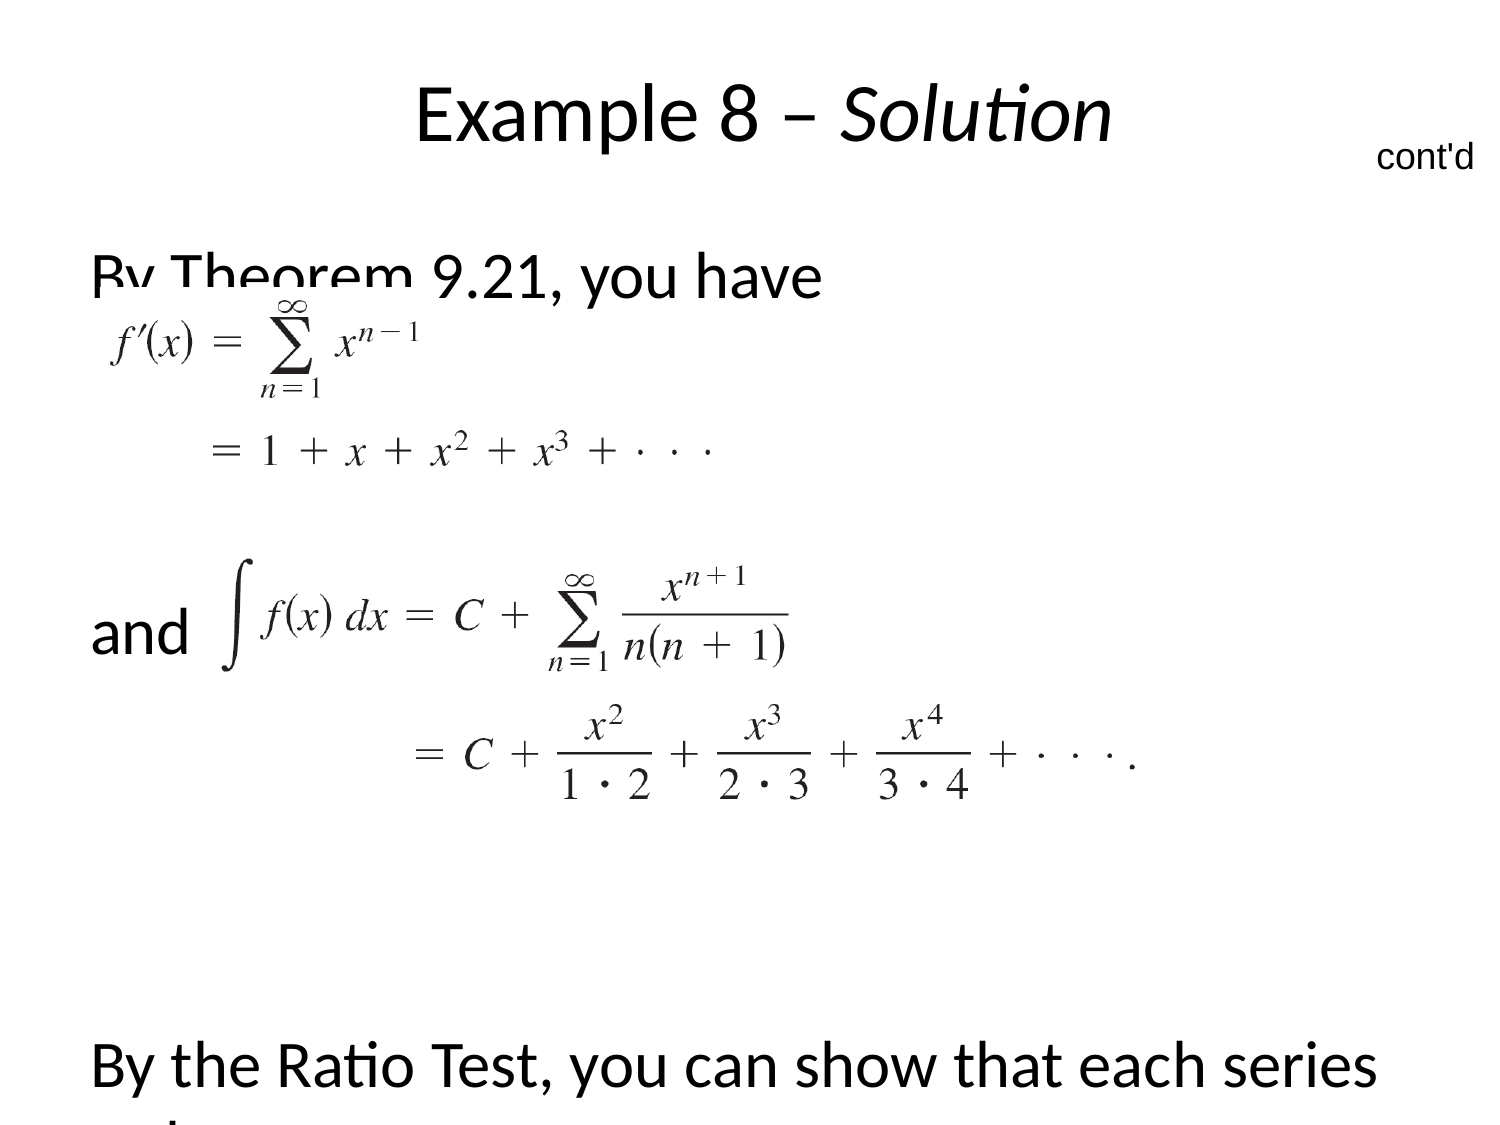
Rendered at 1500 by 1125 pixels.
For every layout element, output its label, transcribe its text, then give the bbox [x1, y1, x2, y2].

picture [212, 424, 715, 474]
picture [212, 549, 793, 680]
title Example 8 – Solution [89, 52, 1440, 165]
text_box cont'd [1361, 124, 1497, 182]
picture [99, 287, 420, 402]
picture [408, 699, 1138, 803]
list By Theorem 9.21, you have and By the Ratio Test, you can show that each series has a radius of convergence of R = 1. Considering the interval (–1, 1) you have the following. [75, 224, 1425, 1087]
